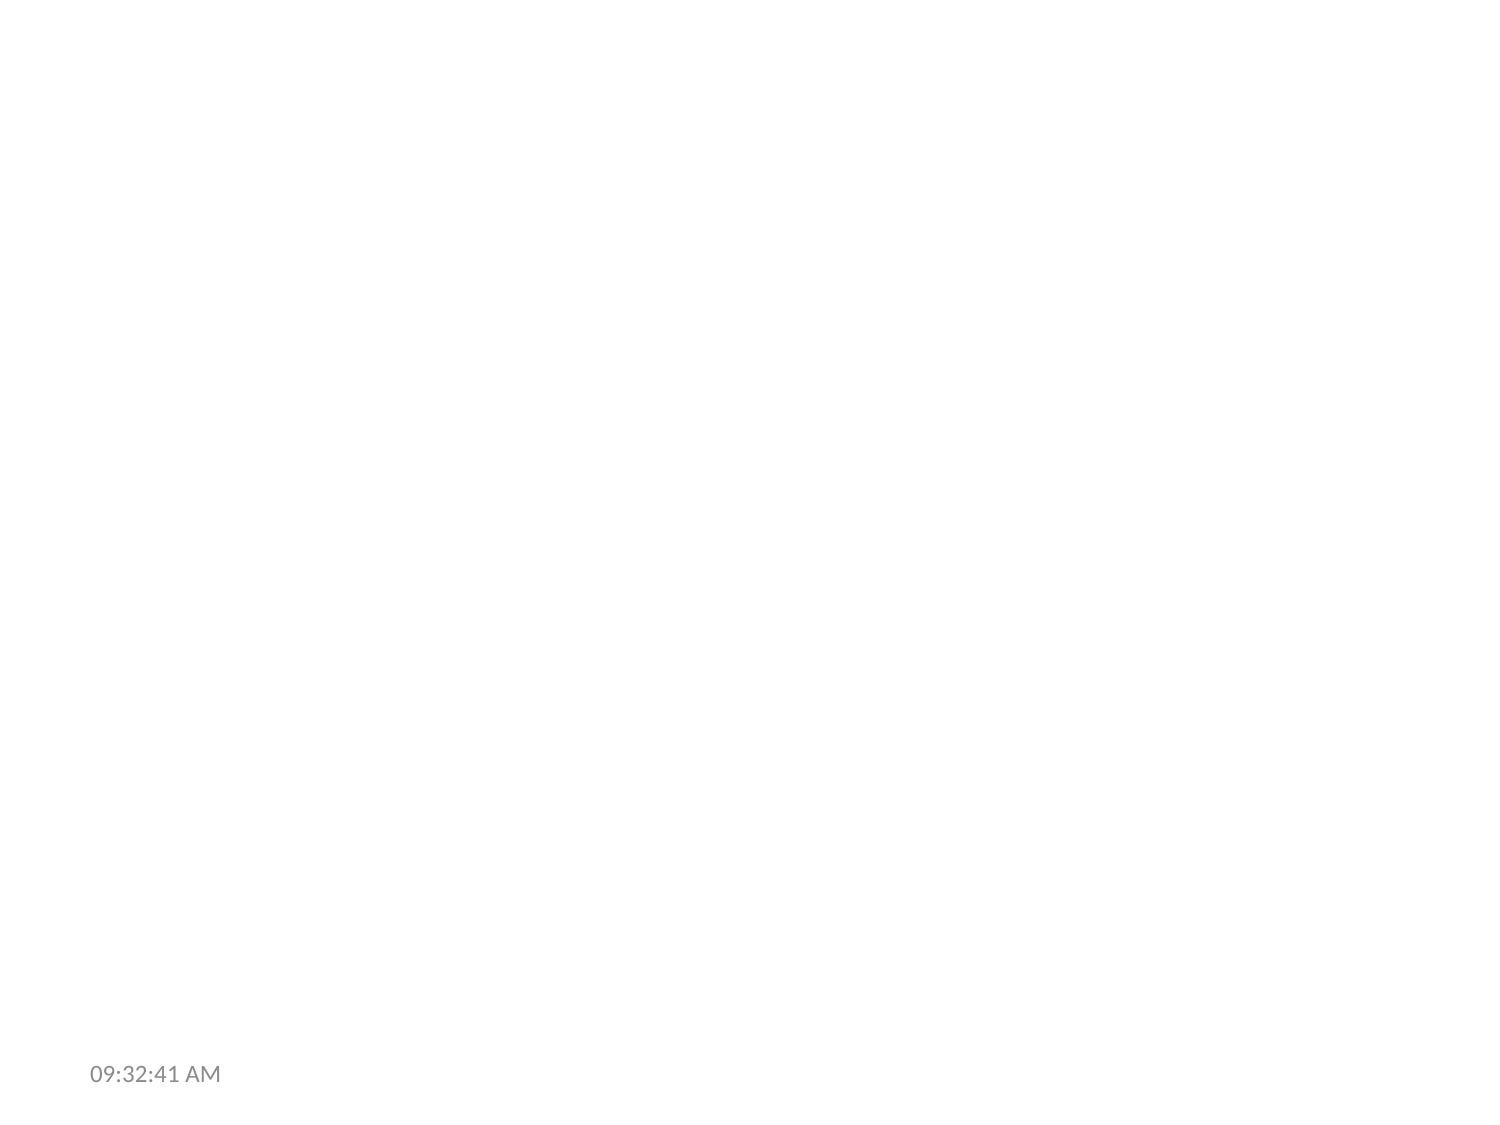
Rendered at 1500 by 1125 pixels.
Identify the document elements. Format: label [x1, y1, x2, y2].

slide_number [75, 1042, 425, 1103]
